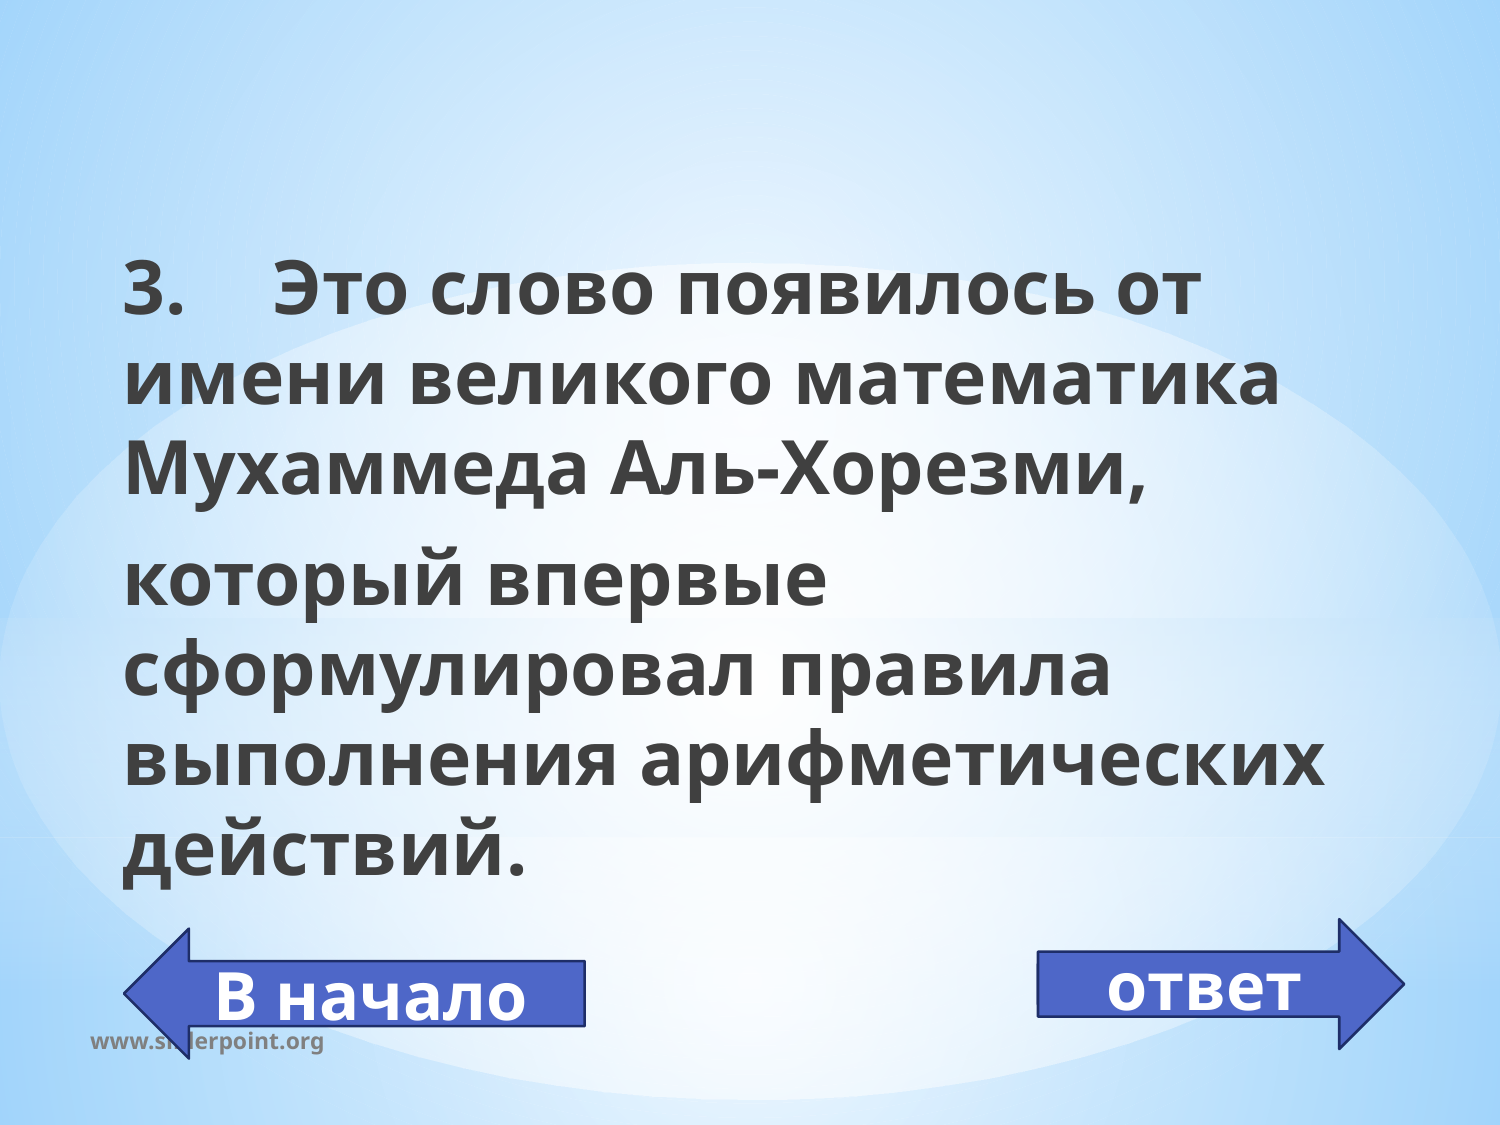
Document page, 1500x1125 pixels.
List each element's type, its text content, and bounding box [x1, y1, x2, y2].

footer www.sliderpoint.org [75, 1012, 625, 1073]
text_box ответ [1337, 1018, 1345, 1051]
list 3. Это слово появилось от имени великого математика Мухаммеда Аль-Хорезми, который впервые сформулировал правила выполнения арифметических действий. [100, 231, 1436, 953]
text_box [1036, 917, 1413, 1051]
text_box В начало [123, 927, 586, 1012]
text_box ответ [1337, 917, 1345, 950]
